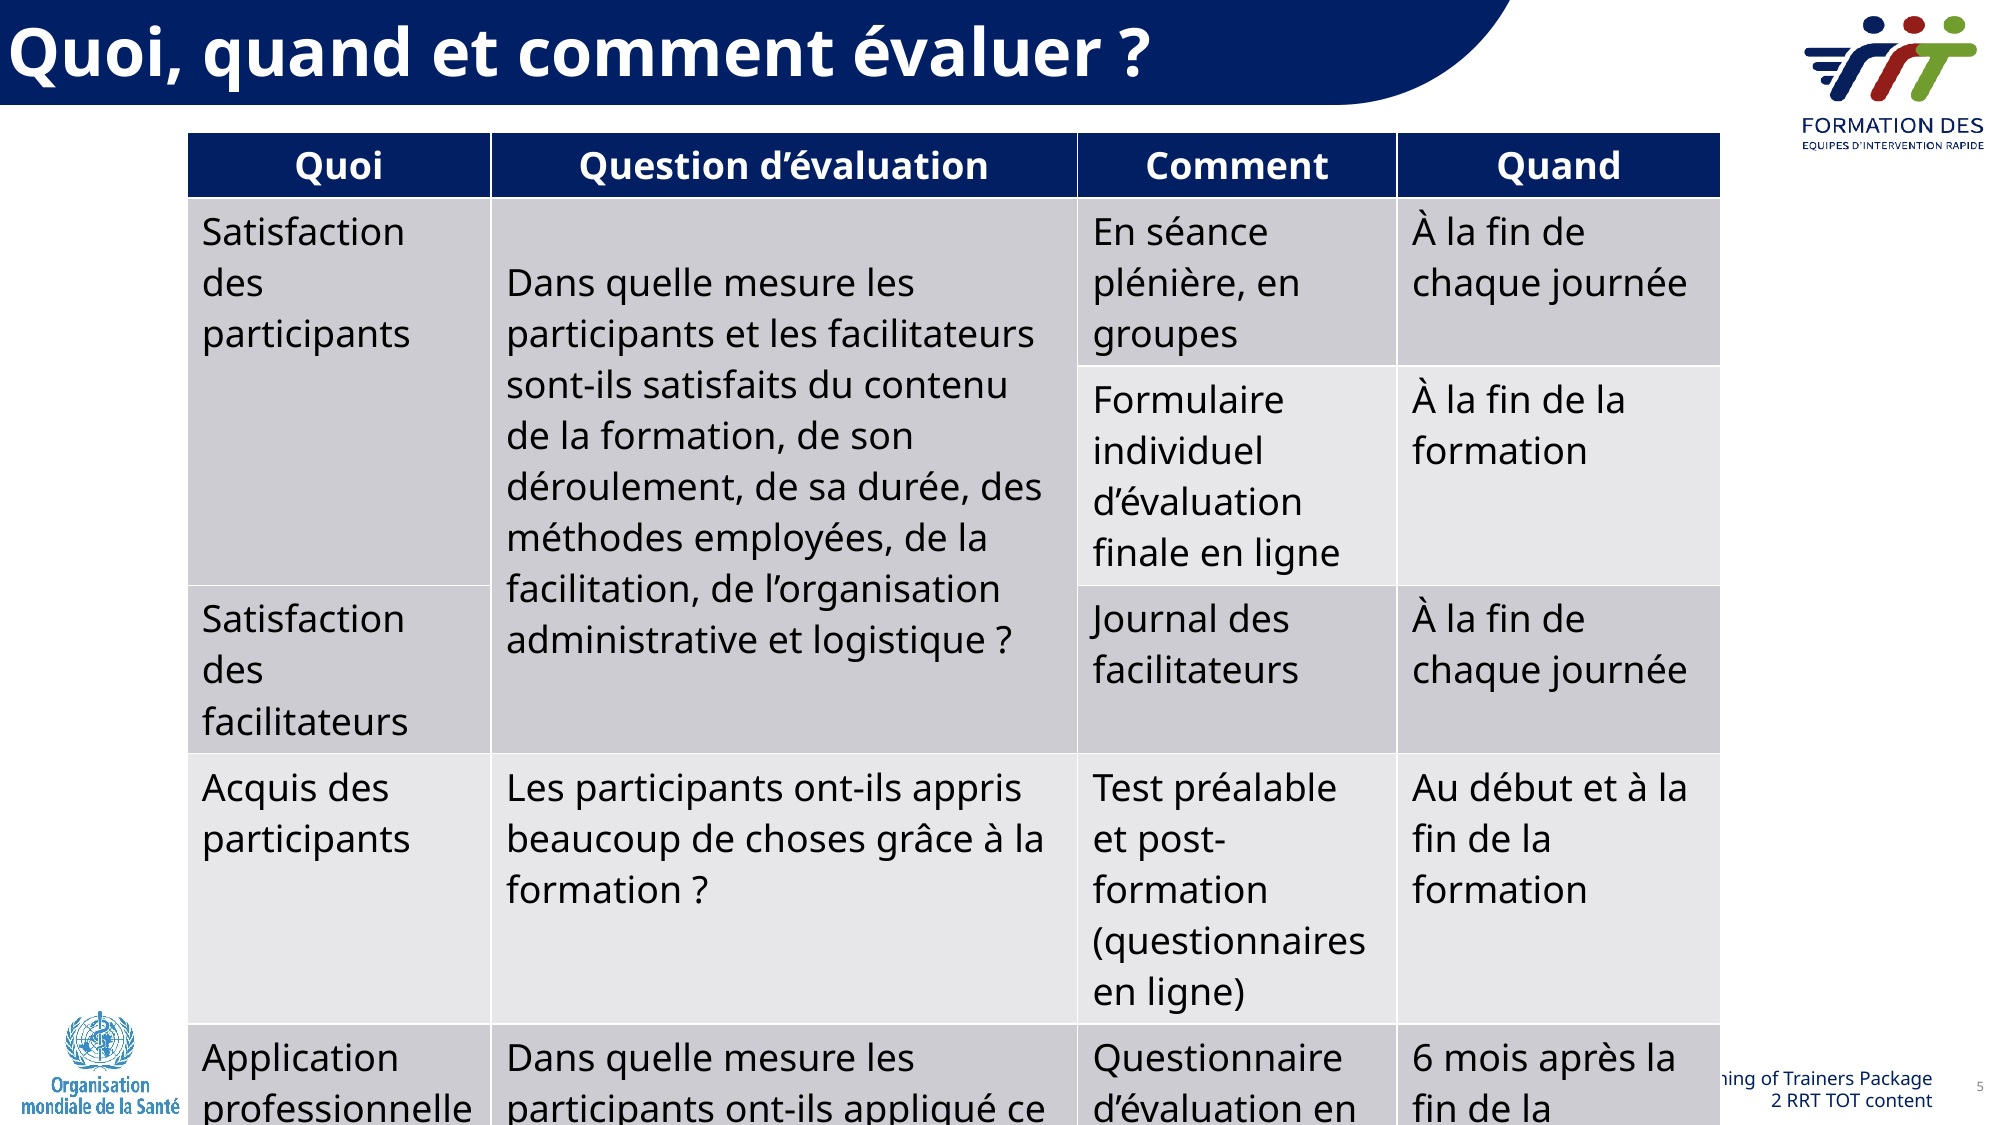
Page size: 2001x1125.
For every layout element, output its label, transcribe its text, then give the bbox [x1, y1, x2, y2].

table_cell 6 mois après la fin de la formation [1398, 1025, 1720, 1125]
table_cell Satisfaction des participants [188, 199, 490, 585]
table_cell Formulaire individuel d’évaluation finale en ligne [1078, 367, 1396, 585]
table_cell Les participants ont-ils appris beaucoup de choses grâce à la formation ? [492, 754, 1077, 1023]
table_cell Dans quelle mesure les participants et les facilitateurs sont-ils satisfaits du contenu de la formation, de son déroulement, de sa durée, des méthodes employées, de la facilitation, de l’organisation administrative et logistique ? [492, 199, 1077, 753]
table_cell À la fin de la formation [1398, 367, 1720, 585]
table_header Question d’évaluation [492, 133, 1077, 197]
table_cell Acquis des participants [188, 754, 490, 1023]
table_cell Test préalable et post-formation (questionnaires en ligne) [1078, 754, 1396, 1023]
table_cell Dans quelle mesure les participants ont-ils appliqué ce qu’ils ont appris en formation dans le cadre de leur travail ? [492, 1025, 1077, 1125]
table_cell Journal des facilitateurs [1078, 586, 1396, 753]
table_header Comment [1078, 133, 1396, 197]
table_cell À la fin de chaque journée [1398, 586, 1720, 753]
table_cell Application professionnelle [188, 1025, 490, 1125]
table_cell Satisfaction des facilitateurs [188, 586, 490, 753]
title Quoi, quand et comment évaluer ? [0, 1, 1372, 109]
picture [20, 1009, 180, 1115]
picture [1802, 15, 1984, 151]
table_cell En séance plénière, en groupes [1078, 199, 1396, 365]
picture [0, 0, 1533, 105]
table_cell Au début et à la fin de la formation [1398, 754, 1720, 1023]
table_header Quand [1398, 133, 1720, 197]
table_header Quoi [188, 133, 490, 197]
table_cell Questionnaire d’évaluation en ligne post-formation [1078, 1025, 1396, 1125]
table_cell À la fin de chaque journée [1398, 199, 1720, 365]
